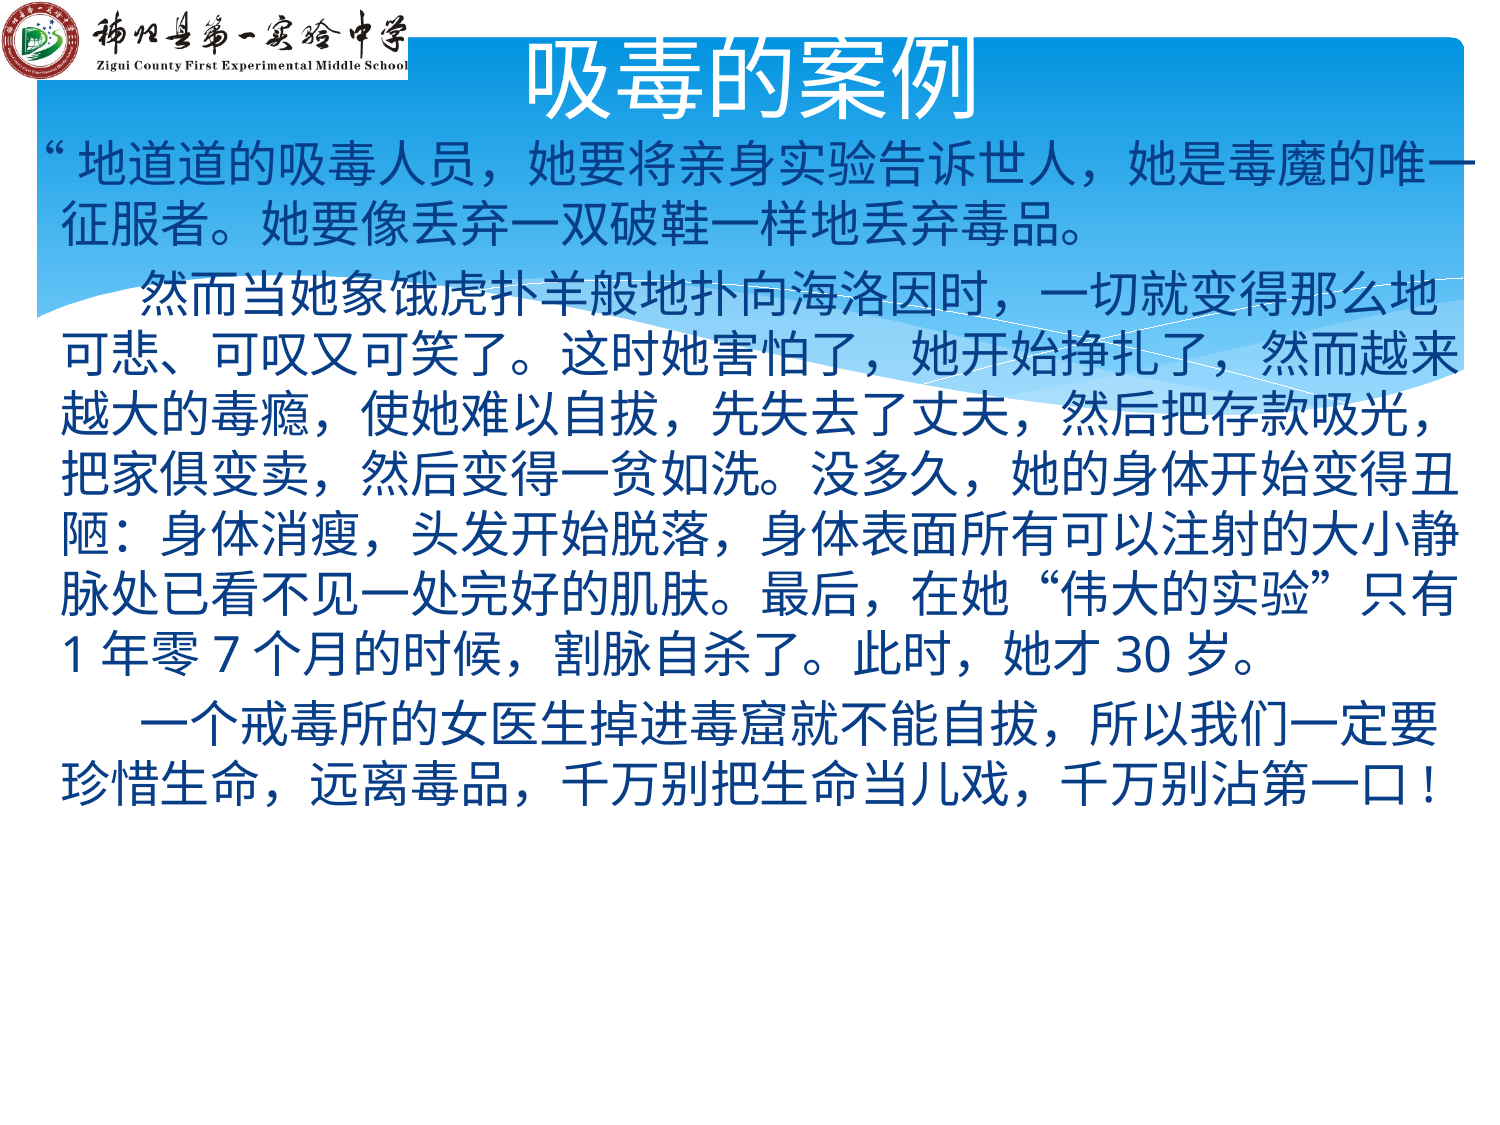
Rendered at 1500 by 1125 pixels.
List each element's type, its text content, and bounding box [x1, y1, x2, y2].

title 吸毒的案例 [76, 0, 1427, 151]
picture [0, 0, 408, 81]
list “地道道的吸毒人员，她要将亲身实验告诉世人，她是毒魔的唯一征服者。她要像丢弃一双破鞋一样地丢弃毒品。 然而当她象饿虎扑羊般地扑向海洛因时，一切就变得那么地可悲、可叹又可笑了。这时她害怕了，她开始挣扎了，然而越来越大的毒瘾，使她难以自拔，先失去了丈夫，然后把存款吸光，把家俱变卖，然后变得一贫如洗。没多久，她的身体开始变得丑陋：身体消瘦，头发开始脱落，身体表面所有可以注射的大小静脉处已看不见一处完好的肌肤。最后，在她“伟大的实验”只有1年零7个月的时候，割脉自杀了。此时，她才30岁。 一个戒毒所的女医生掉进毒窟就不能自拔，所以我们一定要珍惜生命，远离毒品，千万别把生命当儿戏，千万别沾第一口! [0, 125, 1500, 1125]
